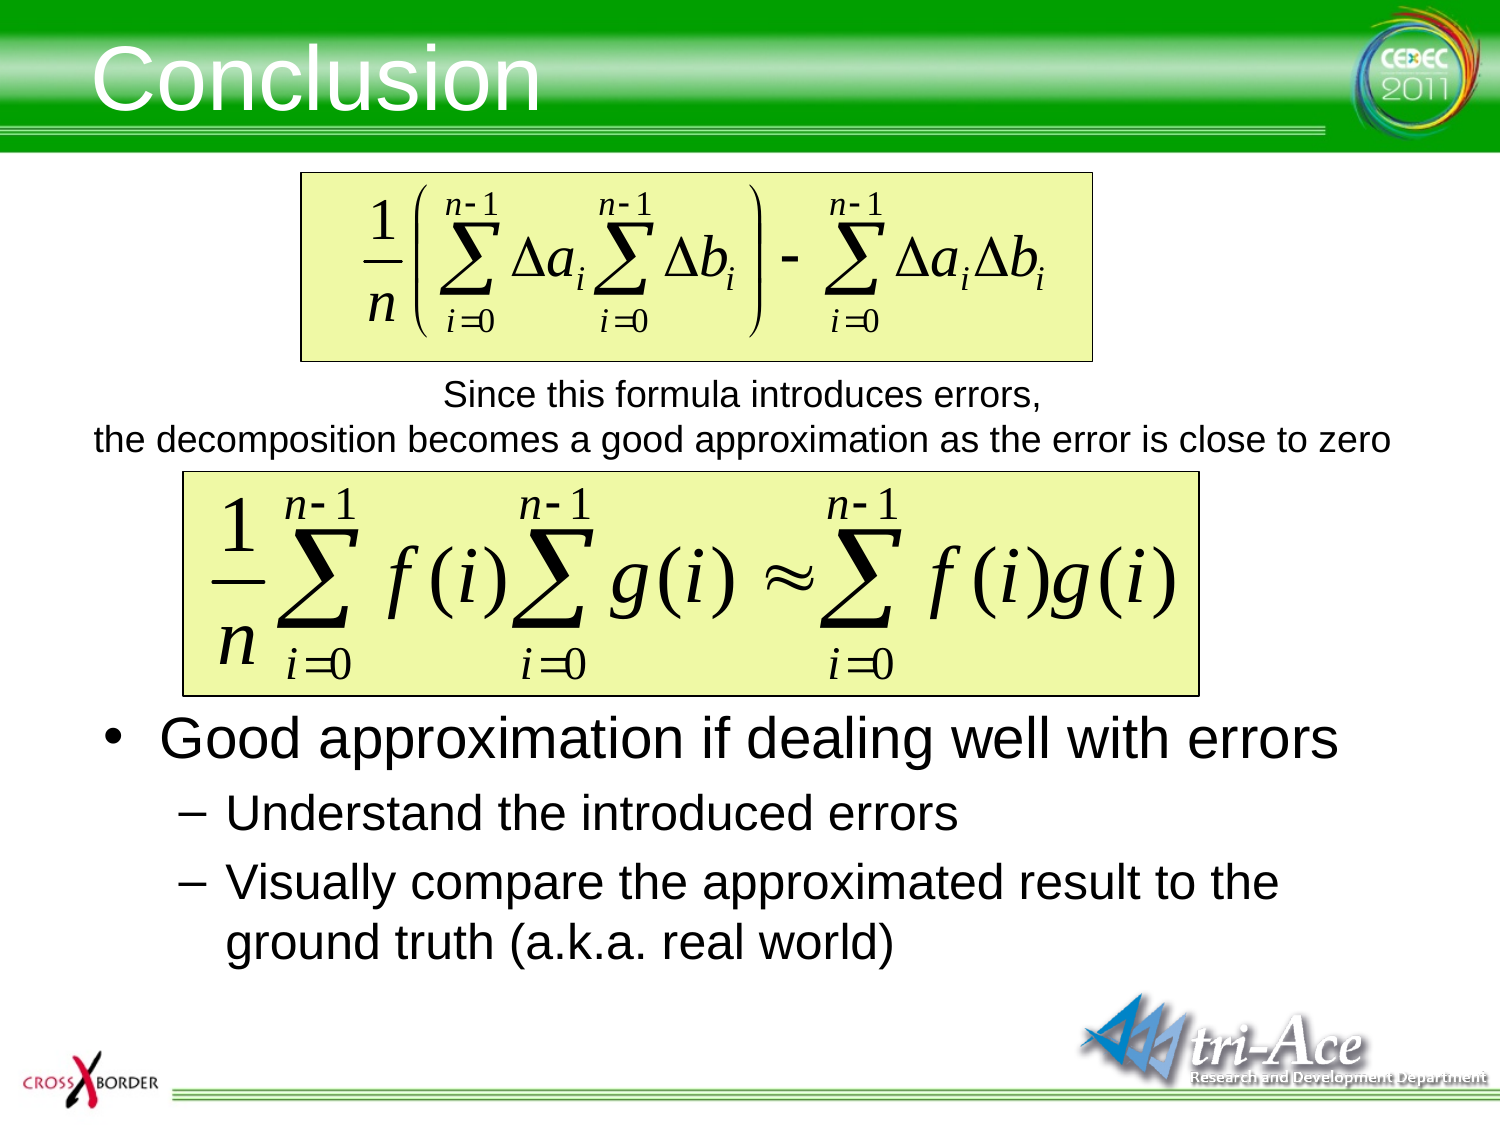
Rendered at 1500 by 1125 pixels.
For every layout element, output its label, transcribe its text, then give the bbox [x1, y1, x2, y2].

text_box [199, 467, 1195, 697]
text_box Since this formula introduces errors, the decomposition becomes a good approximation as the error is close to zero [78, 362, 1407, 468]
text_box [354, 172, 1058, 351]
text_box [301, 172, 1093, 362]
title Conclusion [74, 7, 1426, 140]
list Good approximation if dealing well with errors Understand the introduced errors Visually compare the approximated result to the ground truth (a.k.a. real world) [88, 692, 1377, 1083]
text_box [183, 471, 195, 692]
picture [0, 0, 1500, 155]
picture [0, 987, 1500, 1125]
